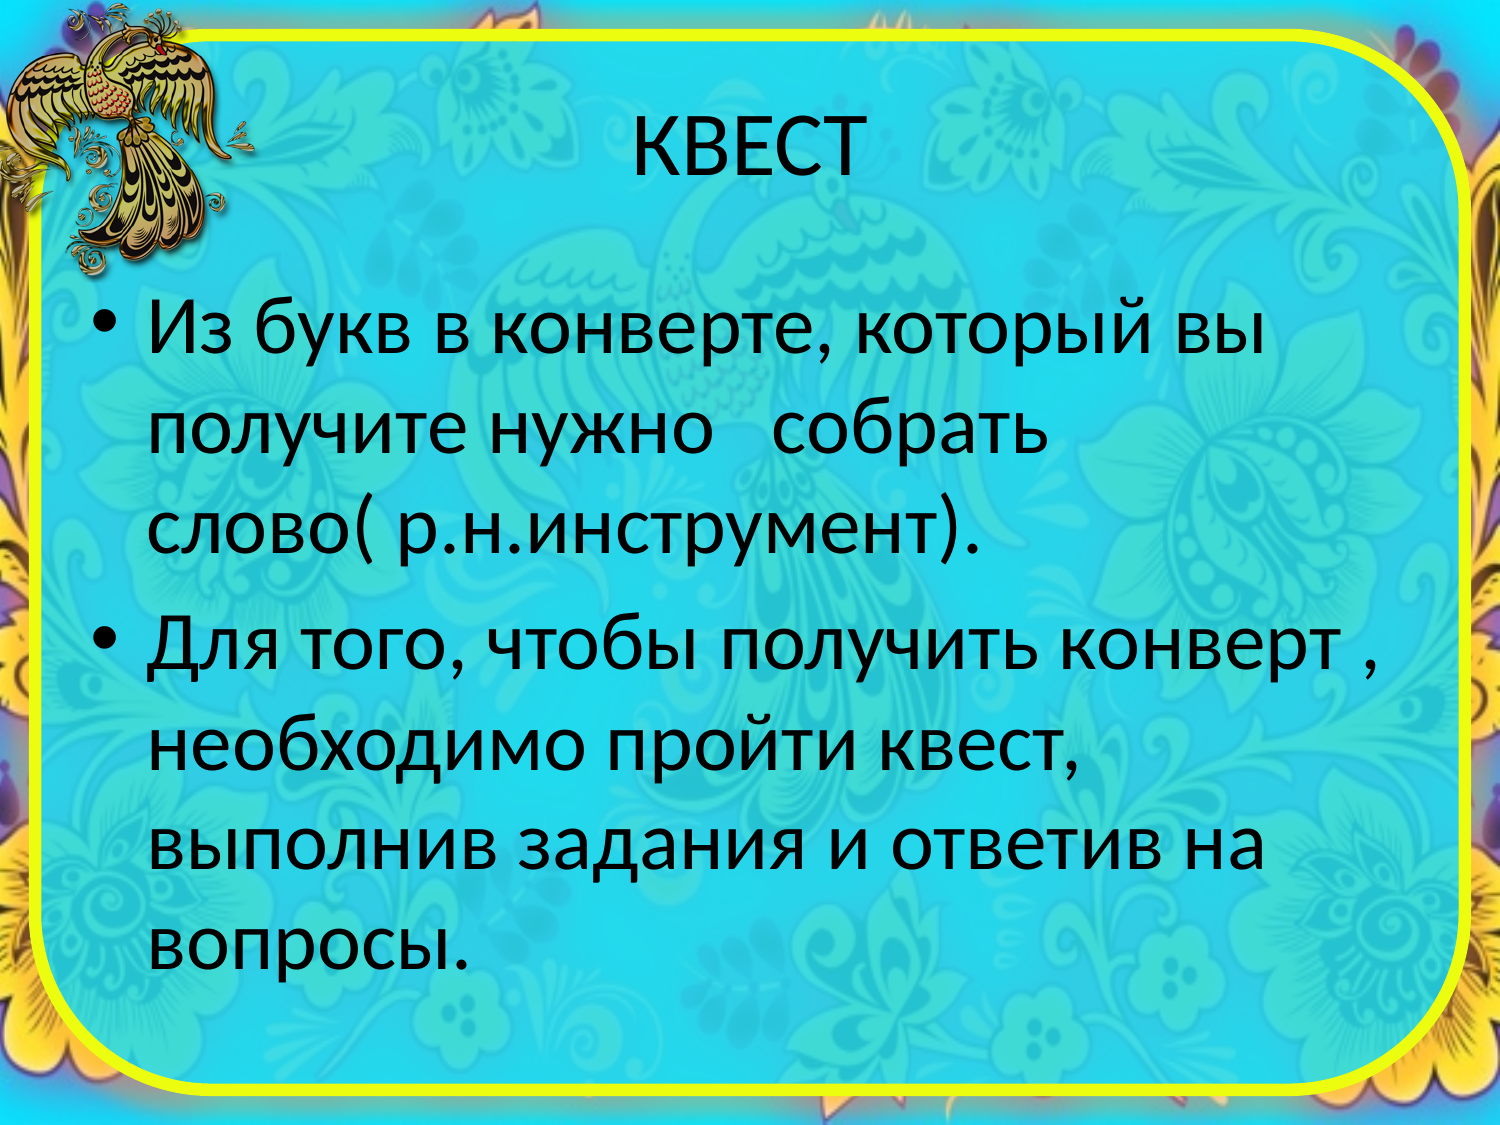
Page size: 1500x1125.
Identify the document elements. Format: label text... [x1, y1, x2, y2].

list Из букв в конверте, который вы получите нужно собрать слово( р.н.инструмент). Для того, чтобы получить конверт , необходимо пройти квест, выполнив задания и ответив на вопросы. [74, 262, 1426, 1006]
title КВЕСТ [74, 44, 1426, 233]
picture [0, 0, 1500, 1125]
